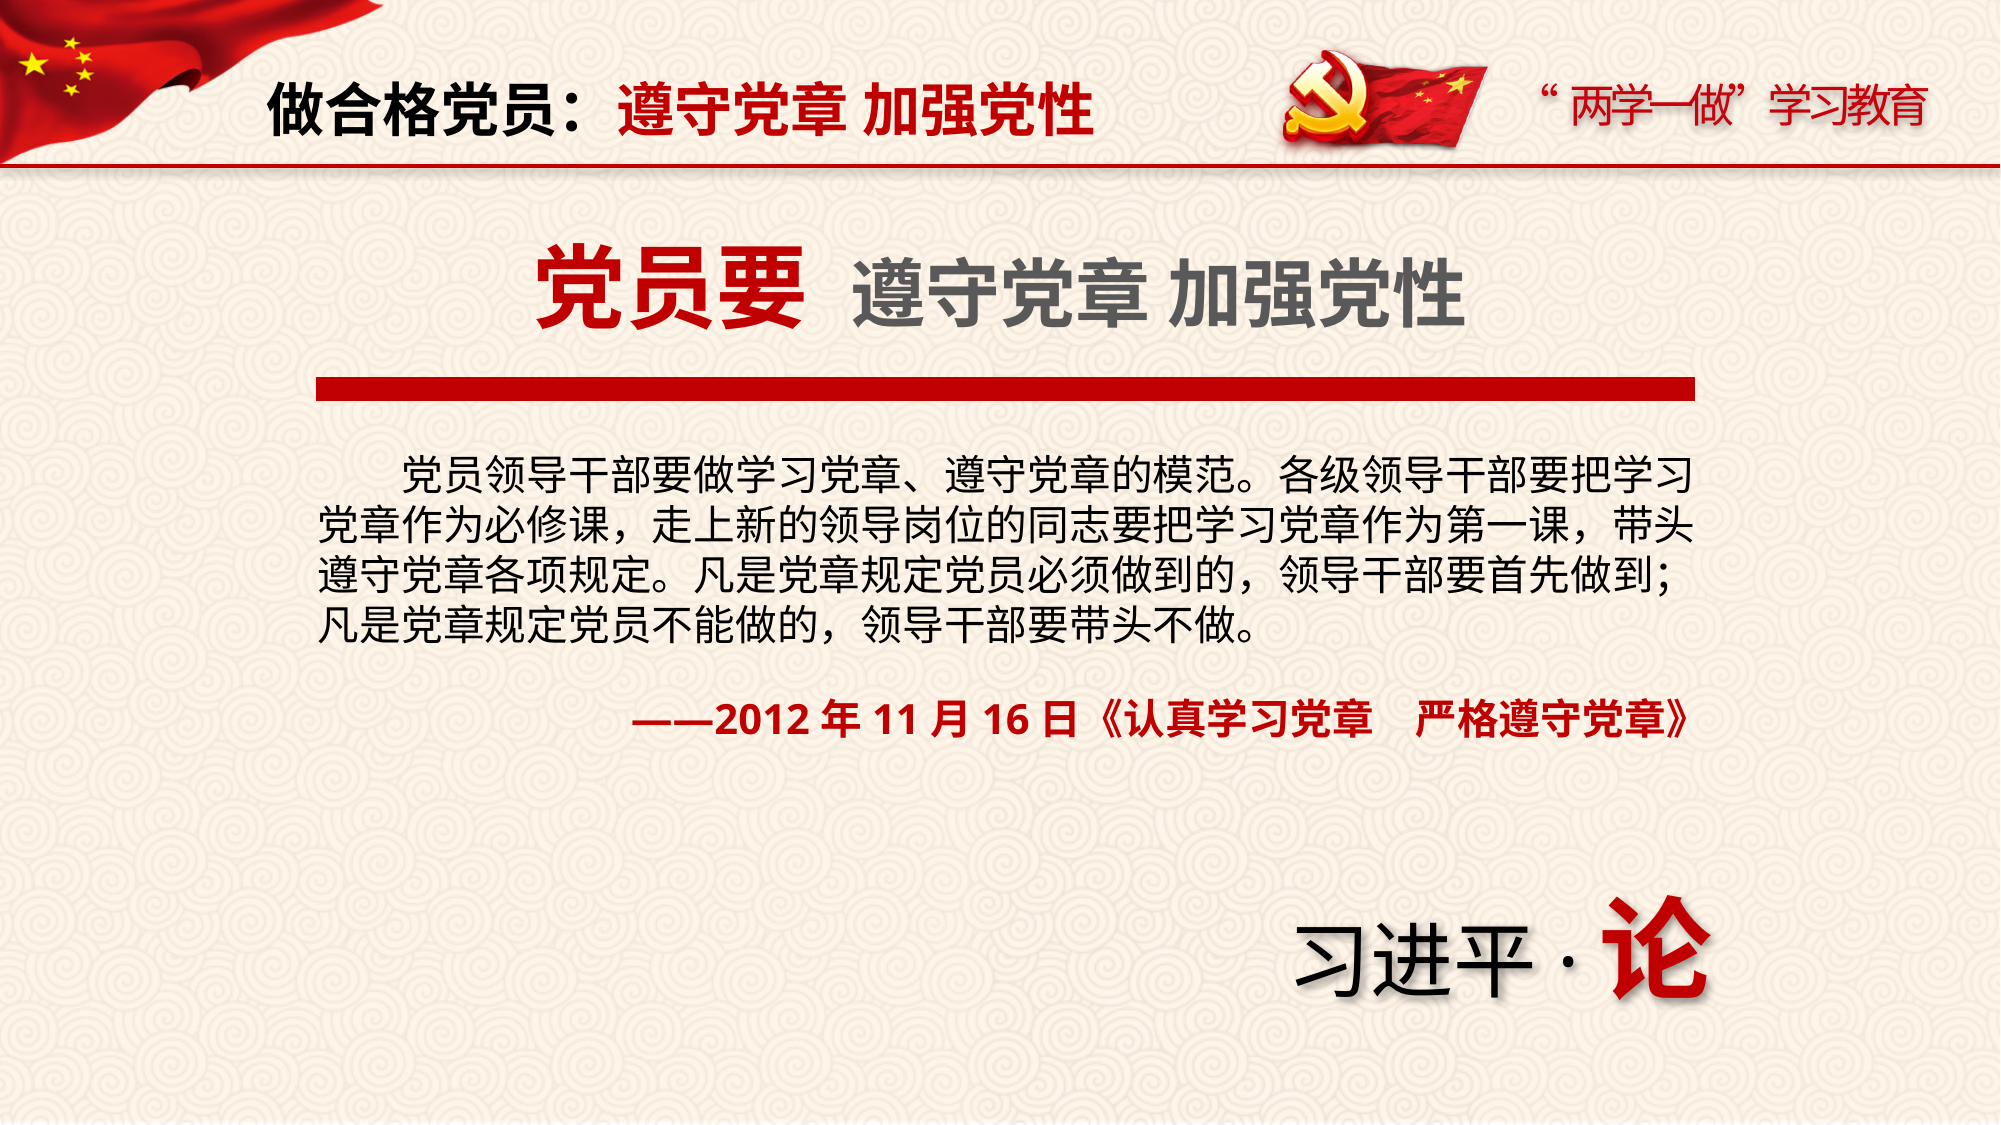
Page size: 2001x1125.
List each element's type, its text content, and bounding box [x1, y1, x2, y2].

text_box [316, 378, 1694, 400]
list 做合格党员：遵守党章 加强党性 [251, 73, 1128, 144]
text_box 习进平·论 [1272, 871, 1727, 1022]
text_box 党员要 遵守党章 加强党性 [518, 222, 1483, 348]
text_box ——2012年11月16日《认真学习党章 严格遵守党章》 [504, 685, 1723, 750]
picture [0, 0, 2001, 1125]
text_box 党员领导干部要做学习党章、遵守党章的模范。各级领导干部要把学习党章作为必修课，走上新的领导岗位的同志要把学习党章作为第一课，带头遵守党章各项规定。凡是党章规定党员必须做到的，领导干部要首先做到；凡是党章规定党员不能做的，领导干部要带头不做。 [303, 441, 1734, 707]
